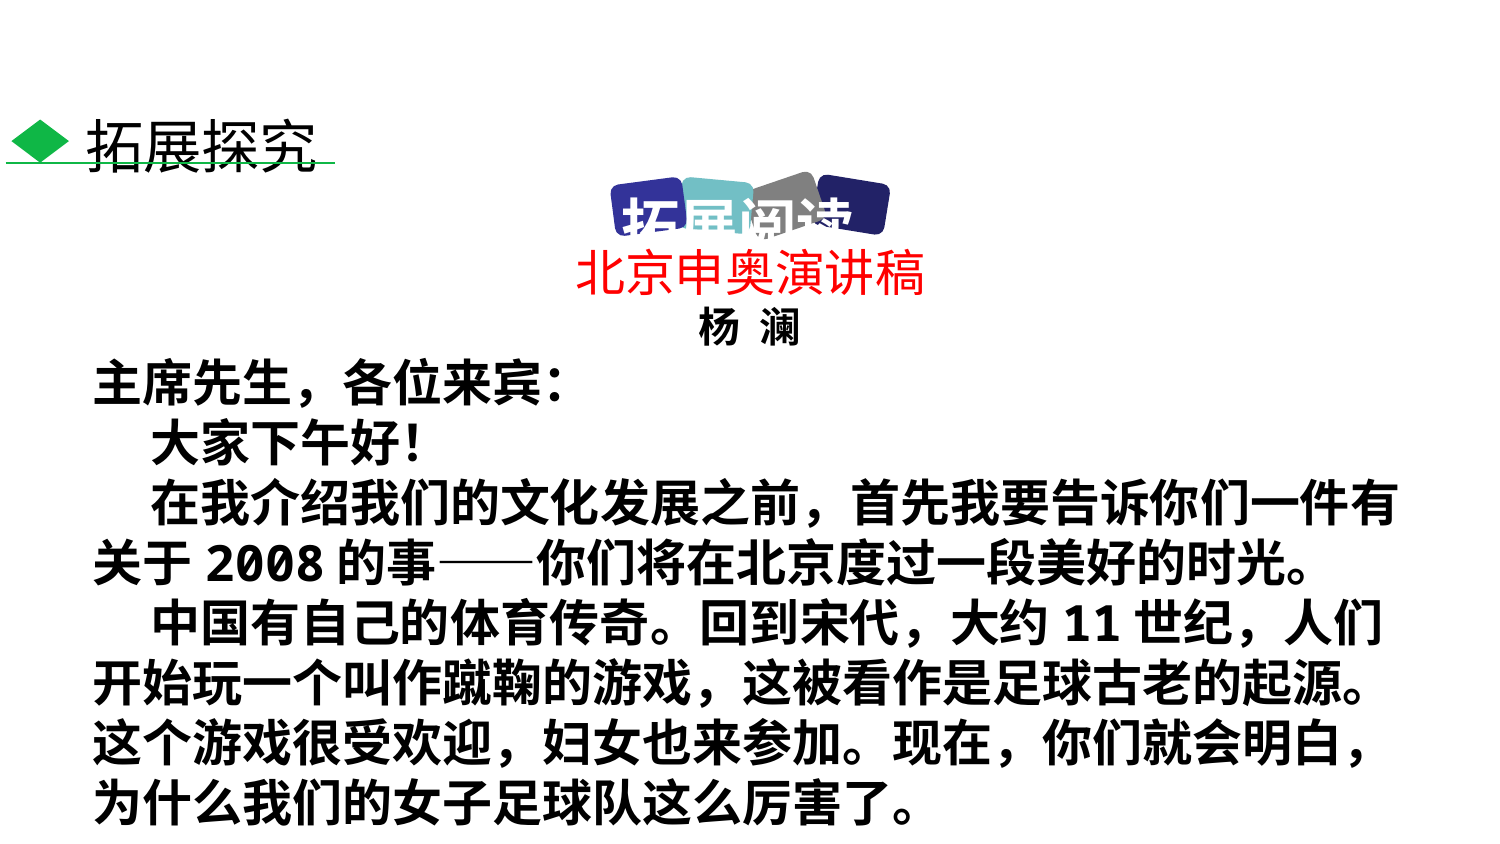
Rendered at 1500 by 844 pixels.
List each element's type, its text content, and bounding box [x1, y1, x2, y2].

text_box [5, 102, 336, 189]
text_box 北京申奥演讲稿 杨 澜 主席先生，各位来宾： 大家下午好！ 在我介绍我们的文化发展之前，首先我要告诉你们一件有关于2008的事——你们将在北京度过一段美好的时光。 中国有自己的体育传奇。回到宋代，大约11世纪，人们开始玩一个叫作蹴鞠的游戏，这被看作是足球古老的起源。这个游戏很受欢迎，妇女也来参加。现在，你们就会明白，为什么我们的女子足球队这么厉害了。 [78, 233, 1422, 839]
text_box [606, 162, 893, 269]
